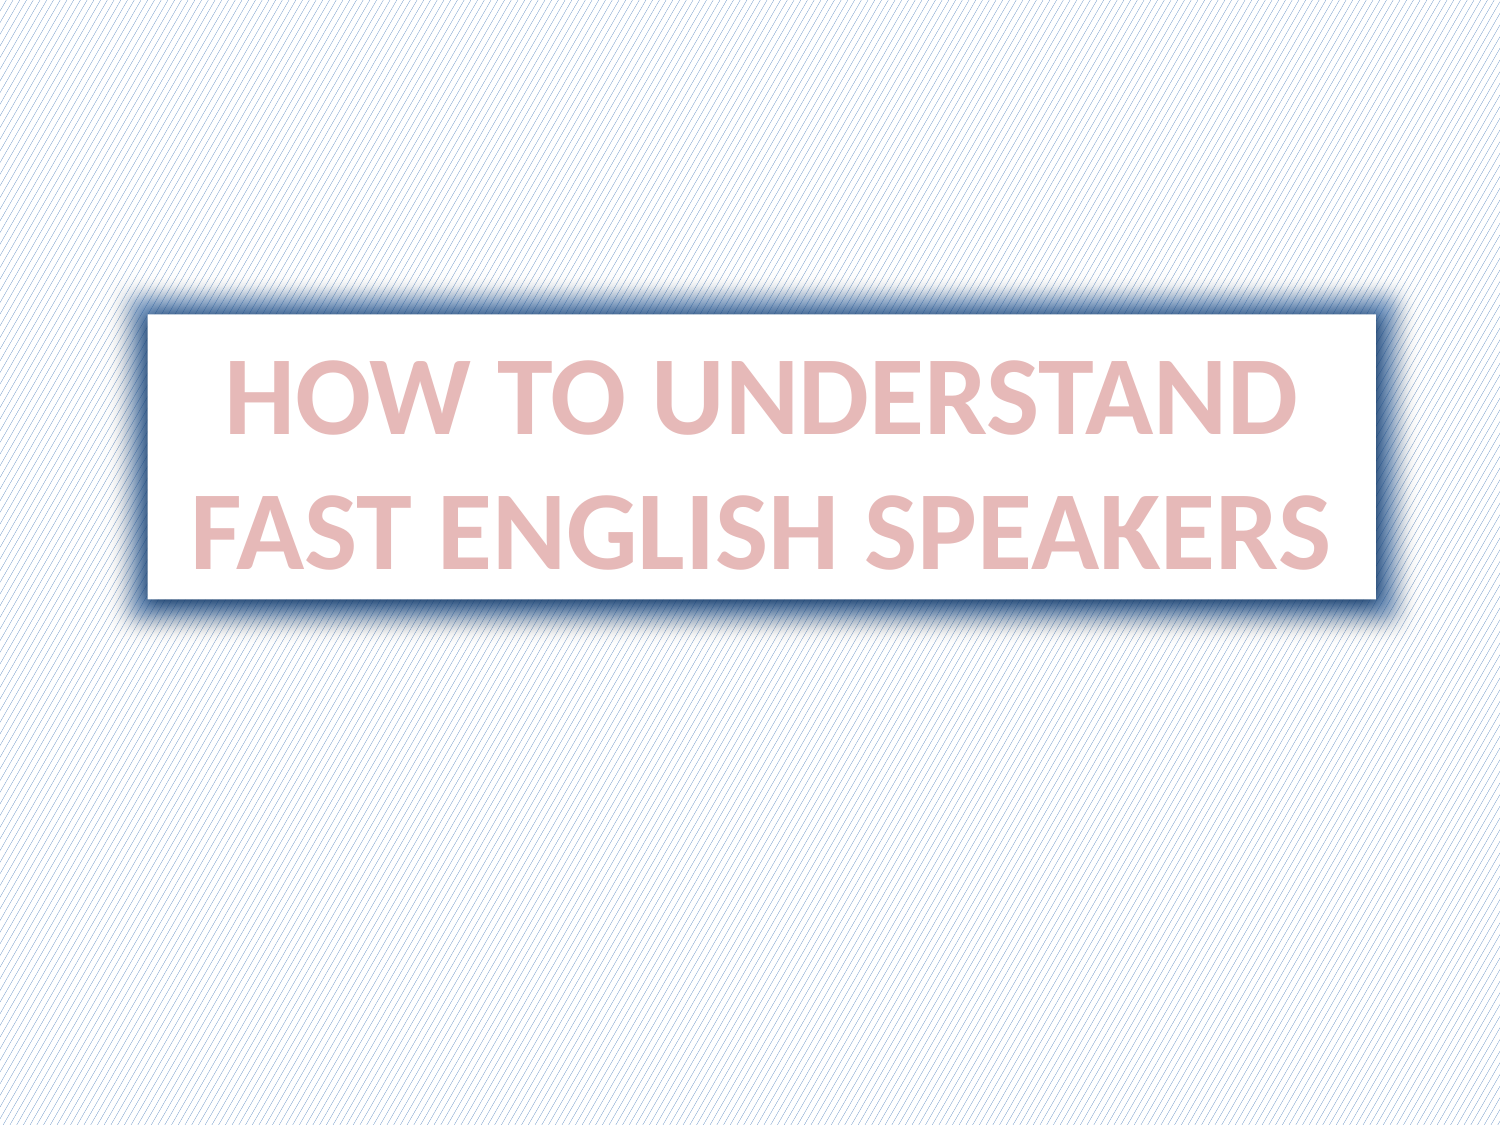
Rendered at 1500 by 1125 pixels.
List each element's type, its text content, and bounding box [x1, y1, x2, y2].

text_box HOW TO UNDERSTAND FAST ENGLISH SPEAKERS [145, 312, 1378, 601]
